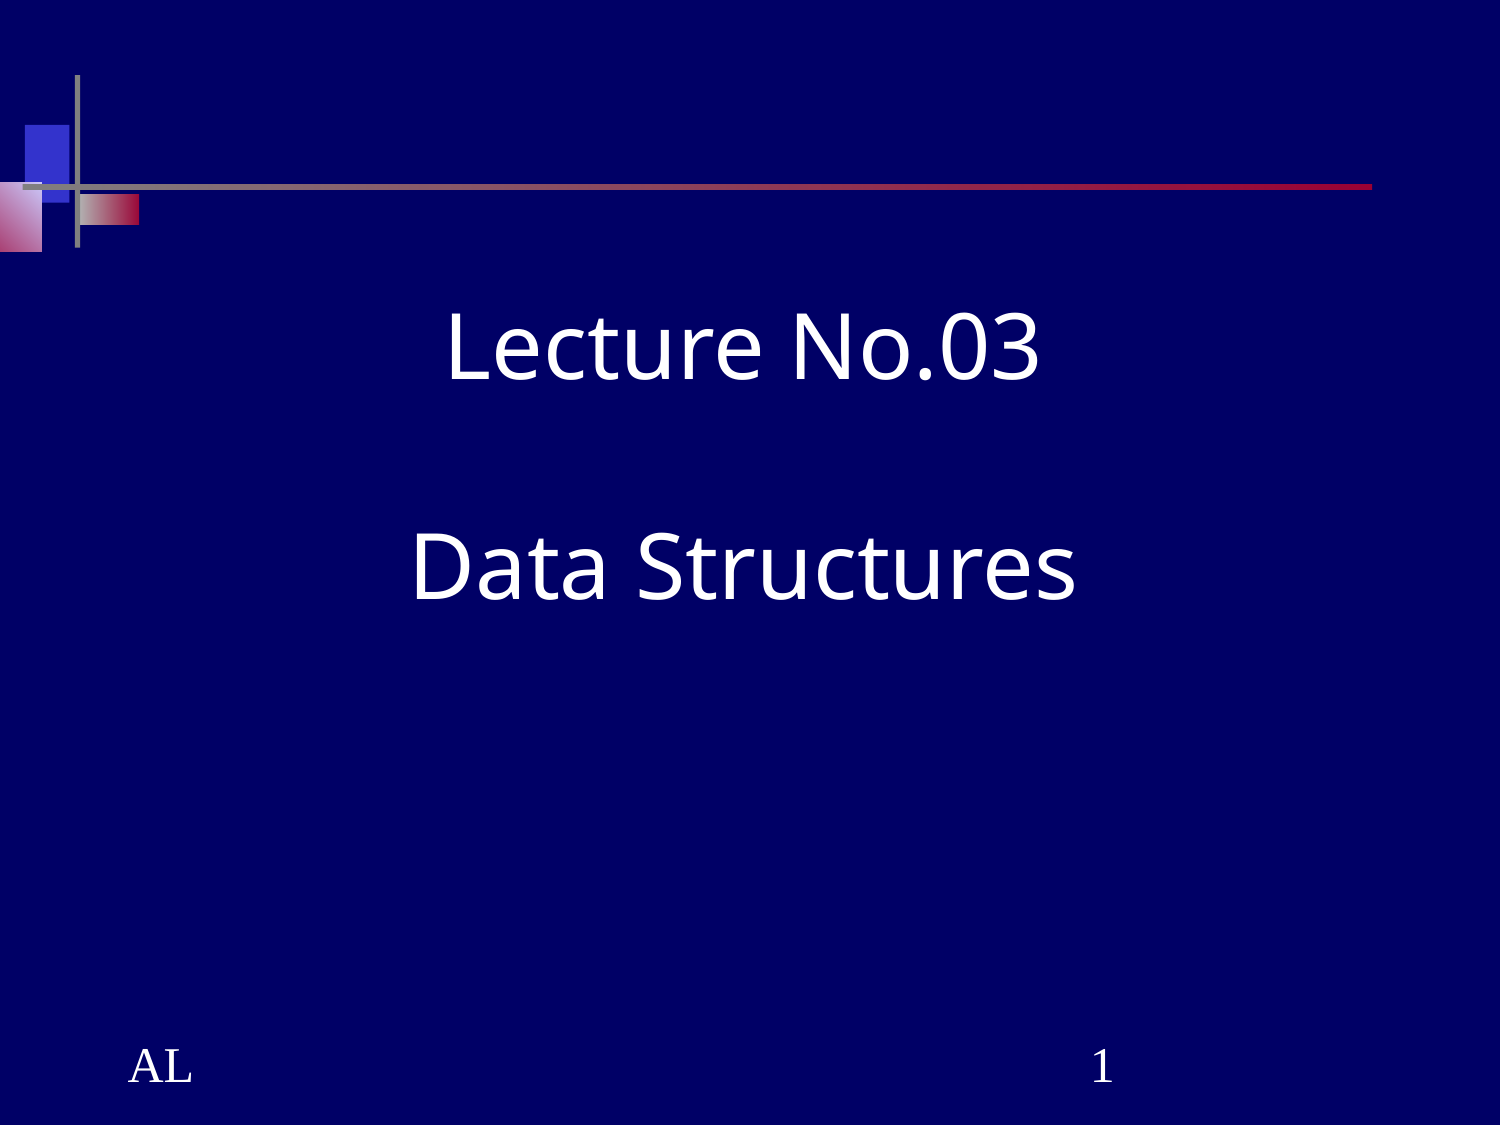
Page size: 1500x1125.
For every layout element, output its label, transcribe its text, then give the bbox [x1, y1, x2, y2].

slide_number ‹#› [1074, 1025, 1388, 1100]
text_box Lecture No.03 Data Structures [99, 249, 1388, 875]
slide_number AL [112, 1025, 425, 1100]
